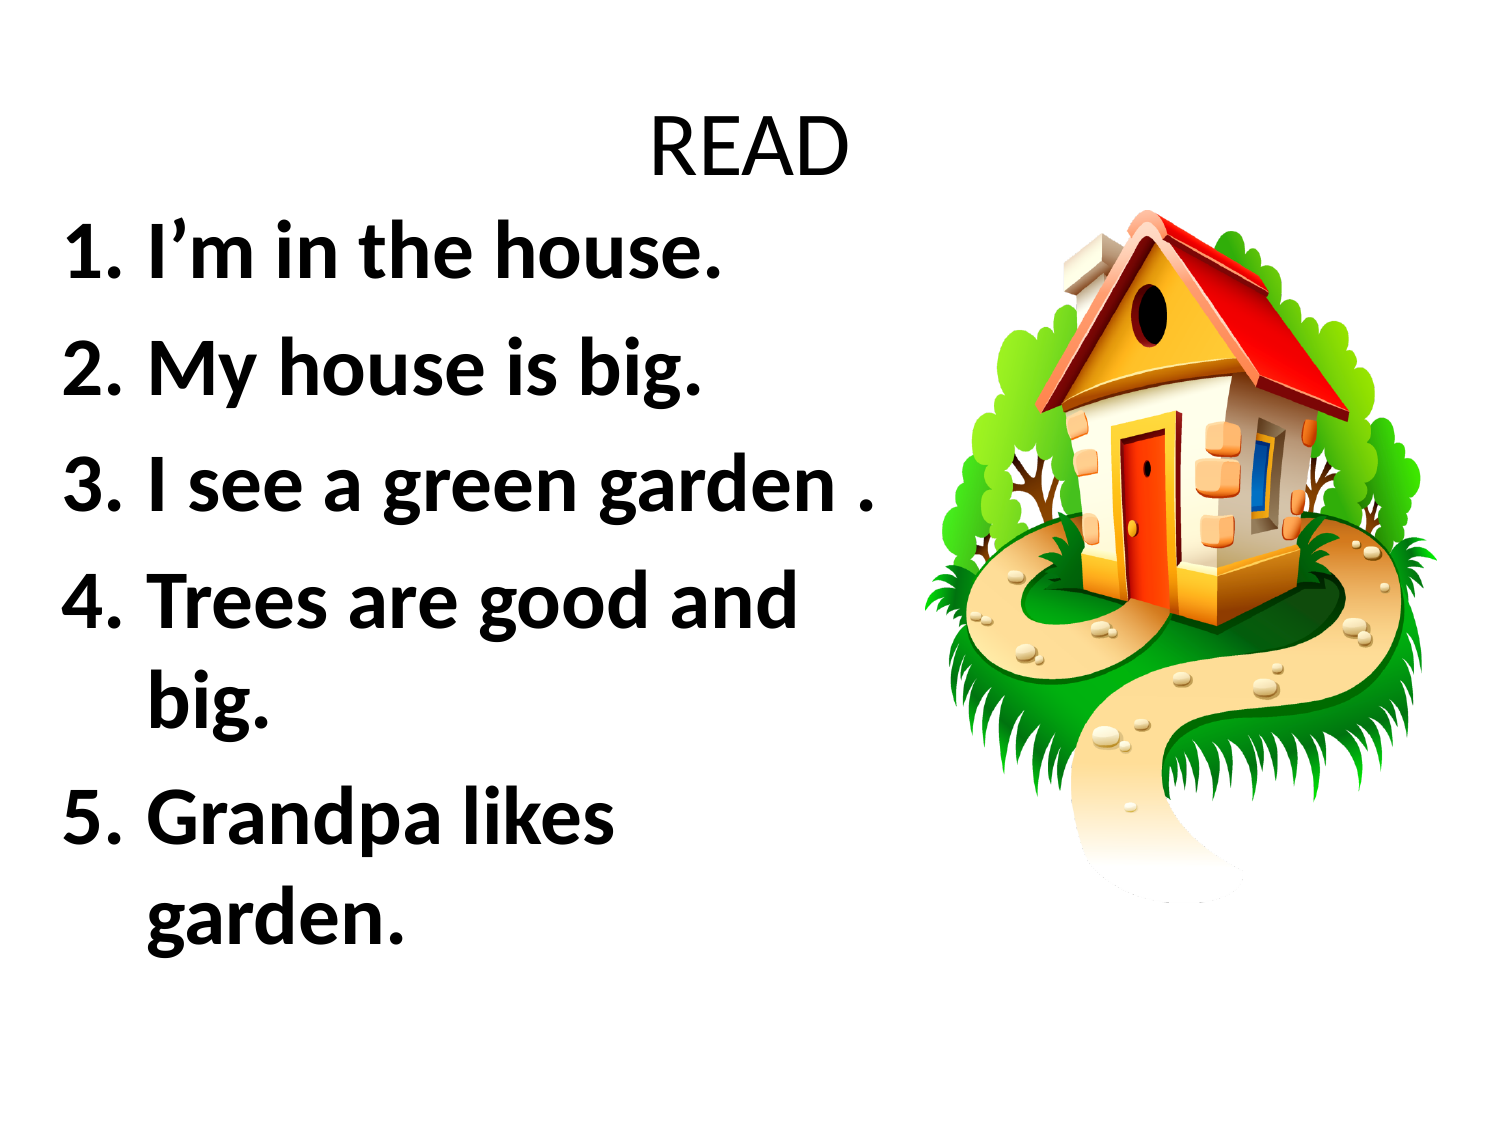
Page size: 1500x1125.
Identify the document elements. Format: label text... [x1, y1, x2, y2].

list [925, 210, 1437, 903]
list I’m in the house. My house is big. I see a green garden . Trees are good and big. Grandpa likes garden. [46, 187, 903, 1090]
title READ [75, 45, 1425, 233]
